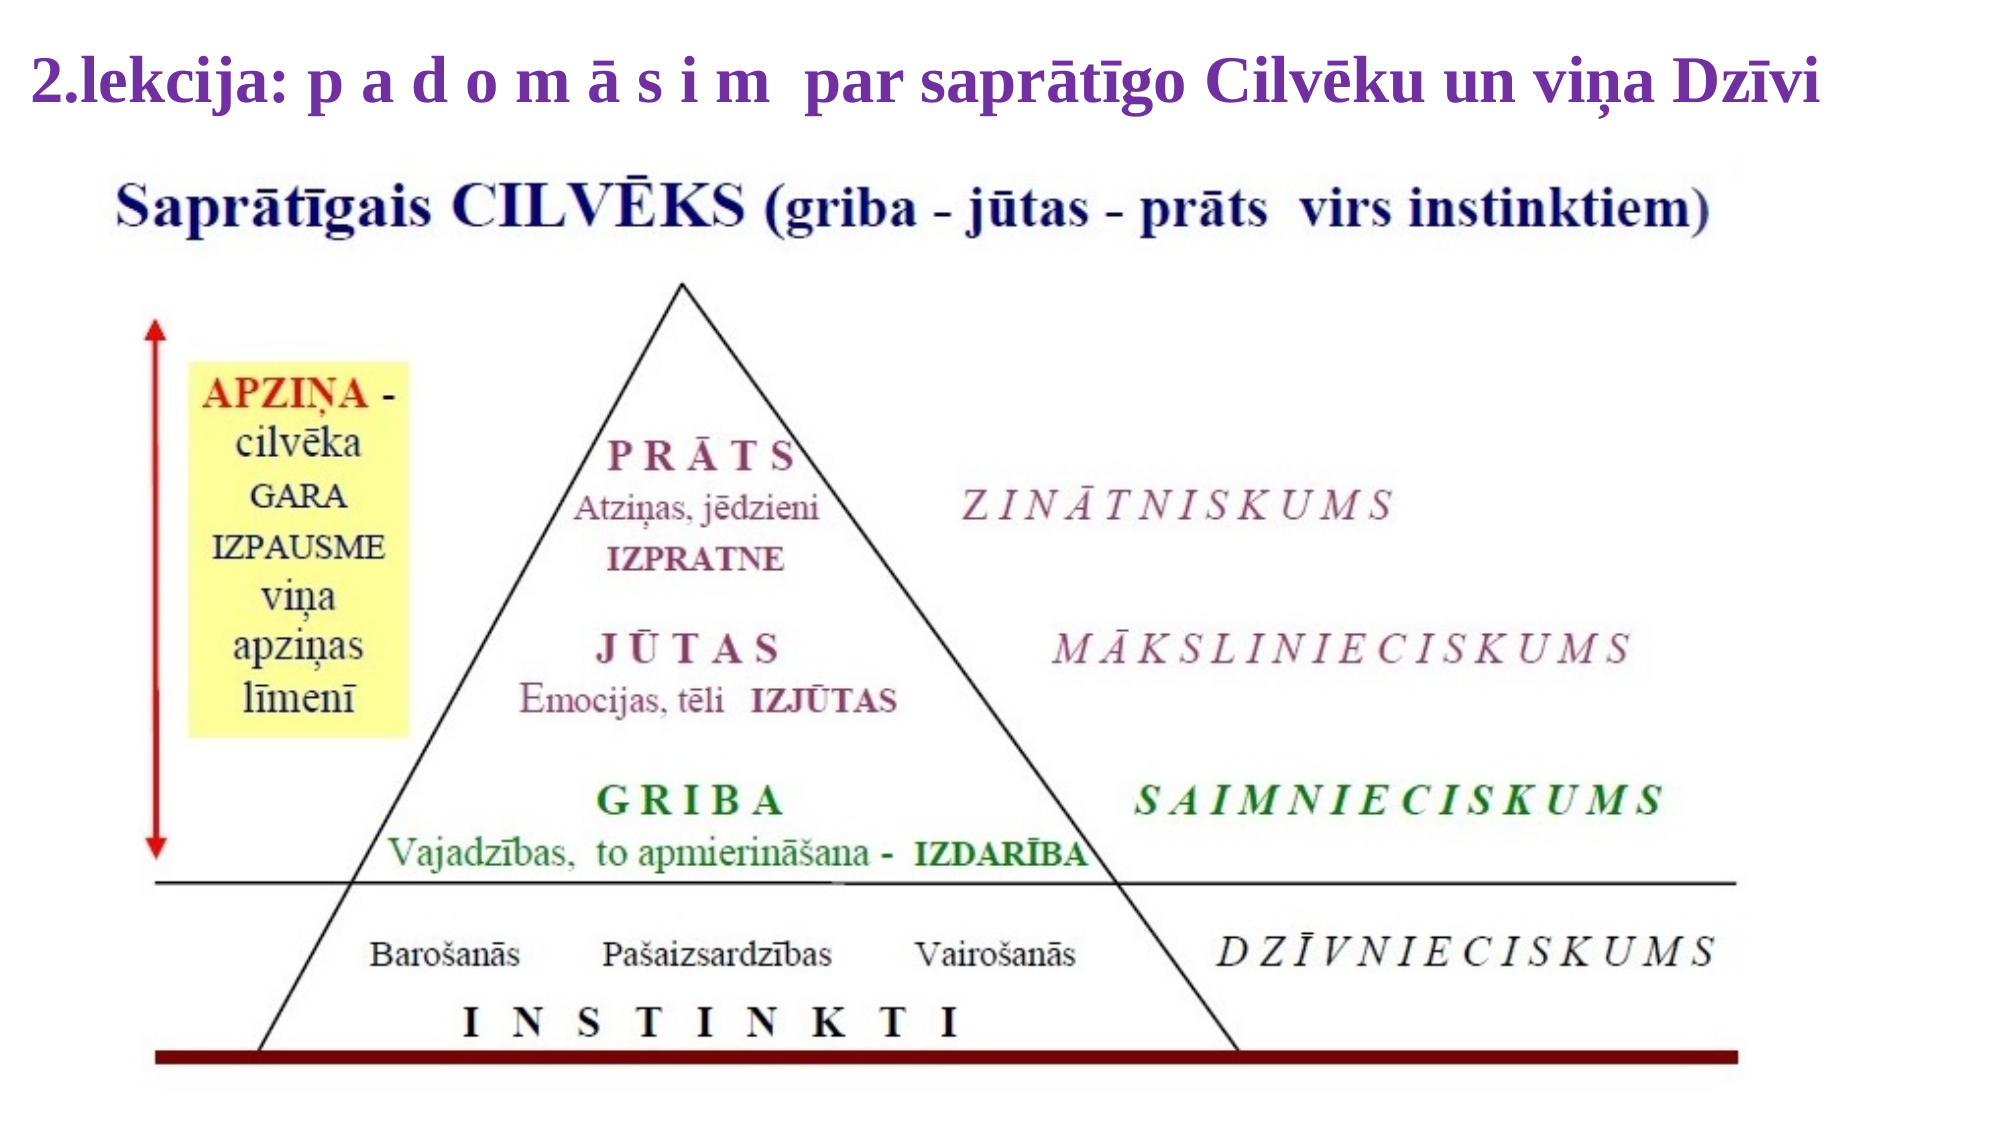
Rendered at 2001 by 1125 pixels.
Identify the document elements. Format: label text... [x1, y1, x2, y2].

picture [79, 156, 1774, 1106]
text_box 2.lekcija: p a d o m ā s i m par saprātīgo Cilvēku un viņa Dzīvi [0, 28, 1854, 124]
